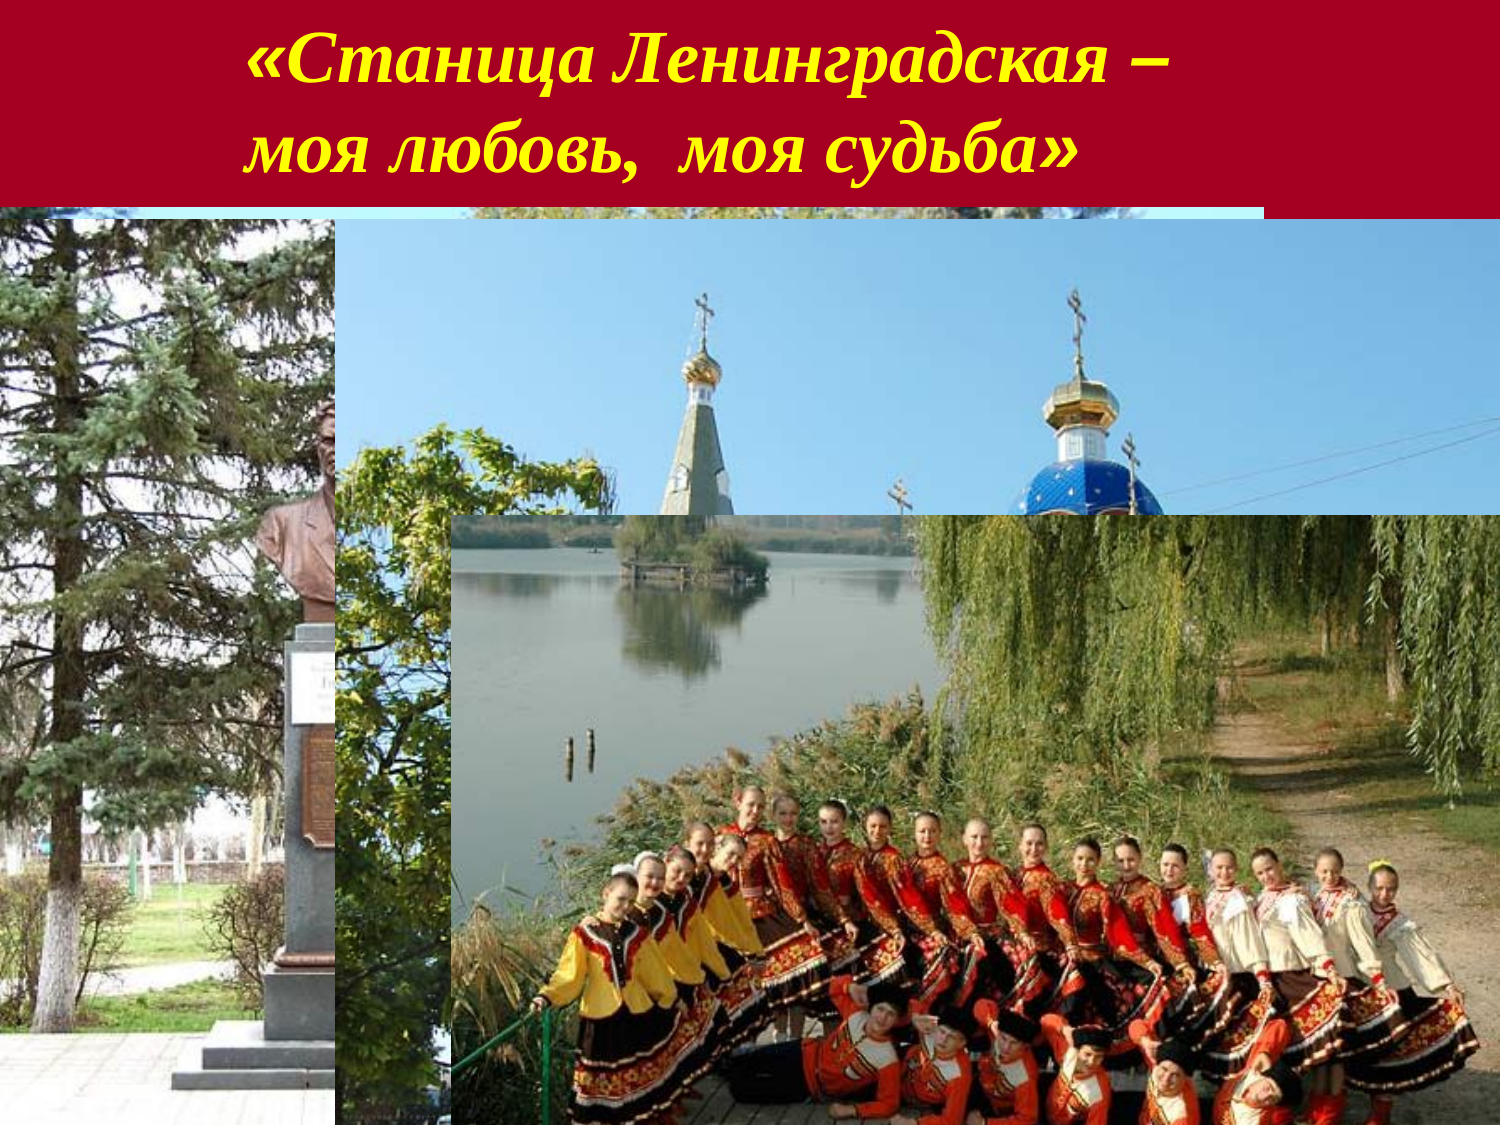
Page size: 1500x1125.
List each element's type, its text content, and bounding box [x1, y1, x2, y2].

text_box «Станица Ленинградская – моя любовь, моя судьба» [230, 0, 1500, 195]
picture [0, 207, 1500, 1125]
